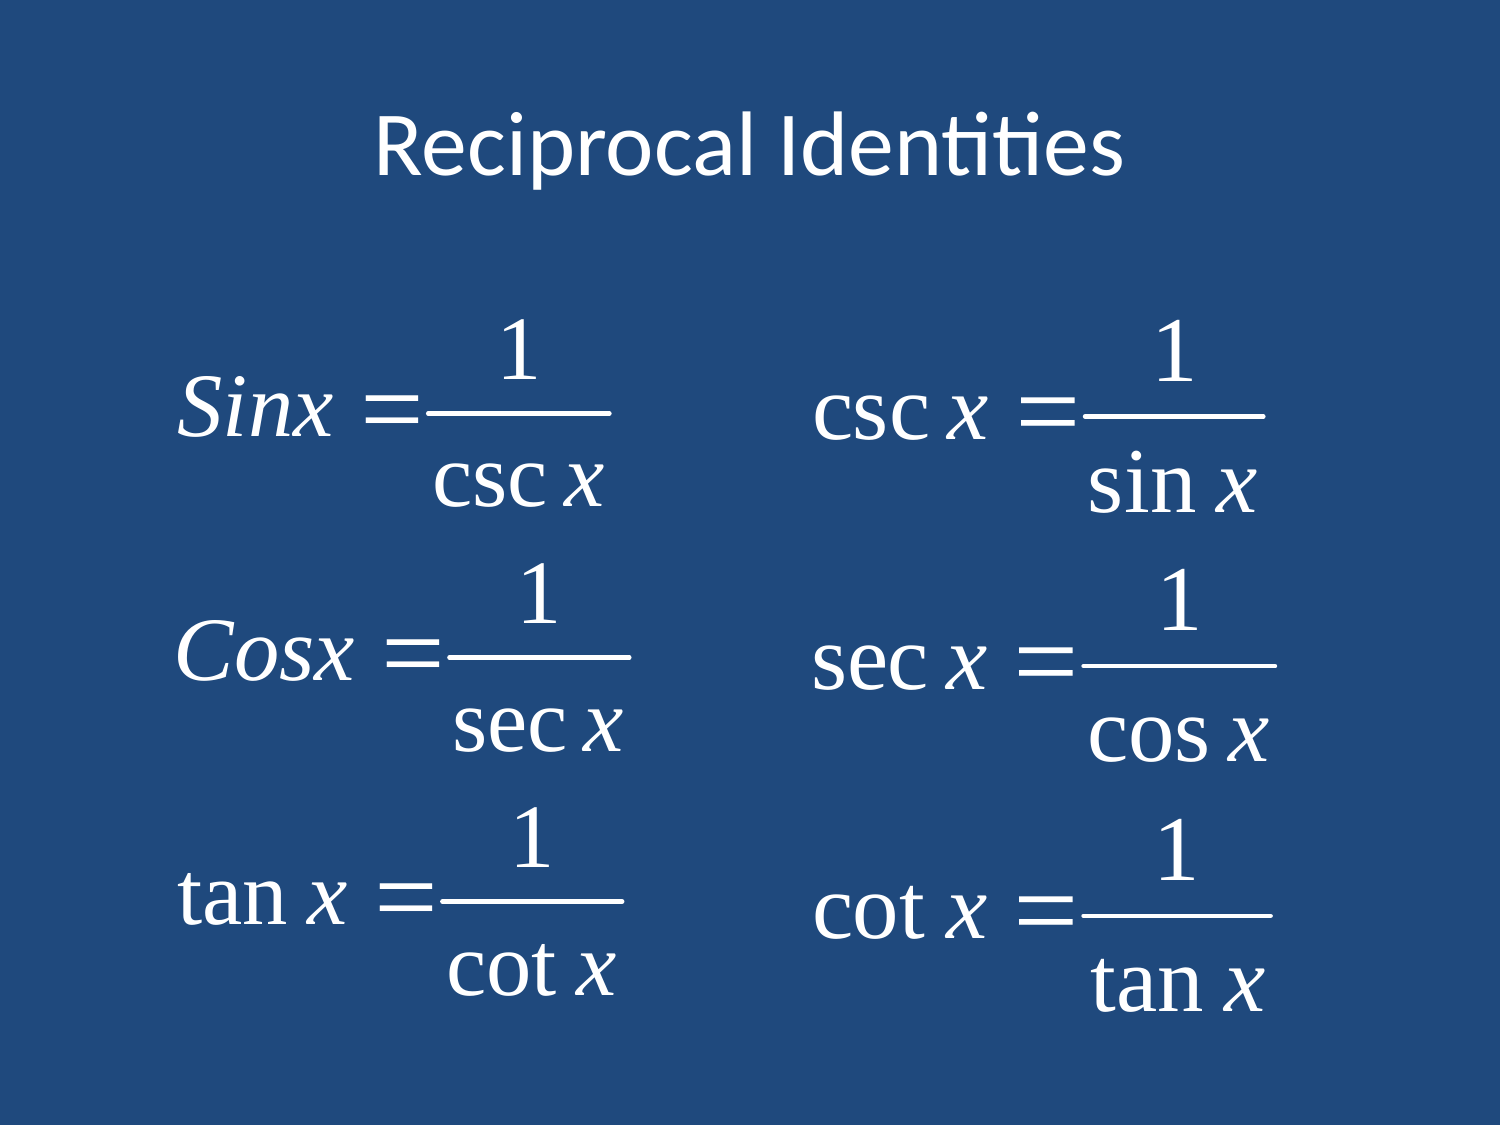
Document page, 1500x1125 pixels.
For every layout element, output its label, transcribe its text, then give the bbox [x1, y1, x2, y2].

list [799, 287, 1295, 1030]
title Reciprocal Identities [75, 45, 1425, 233]
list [162, 287, 646, 1013]
